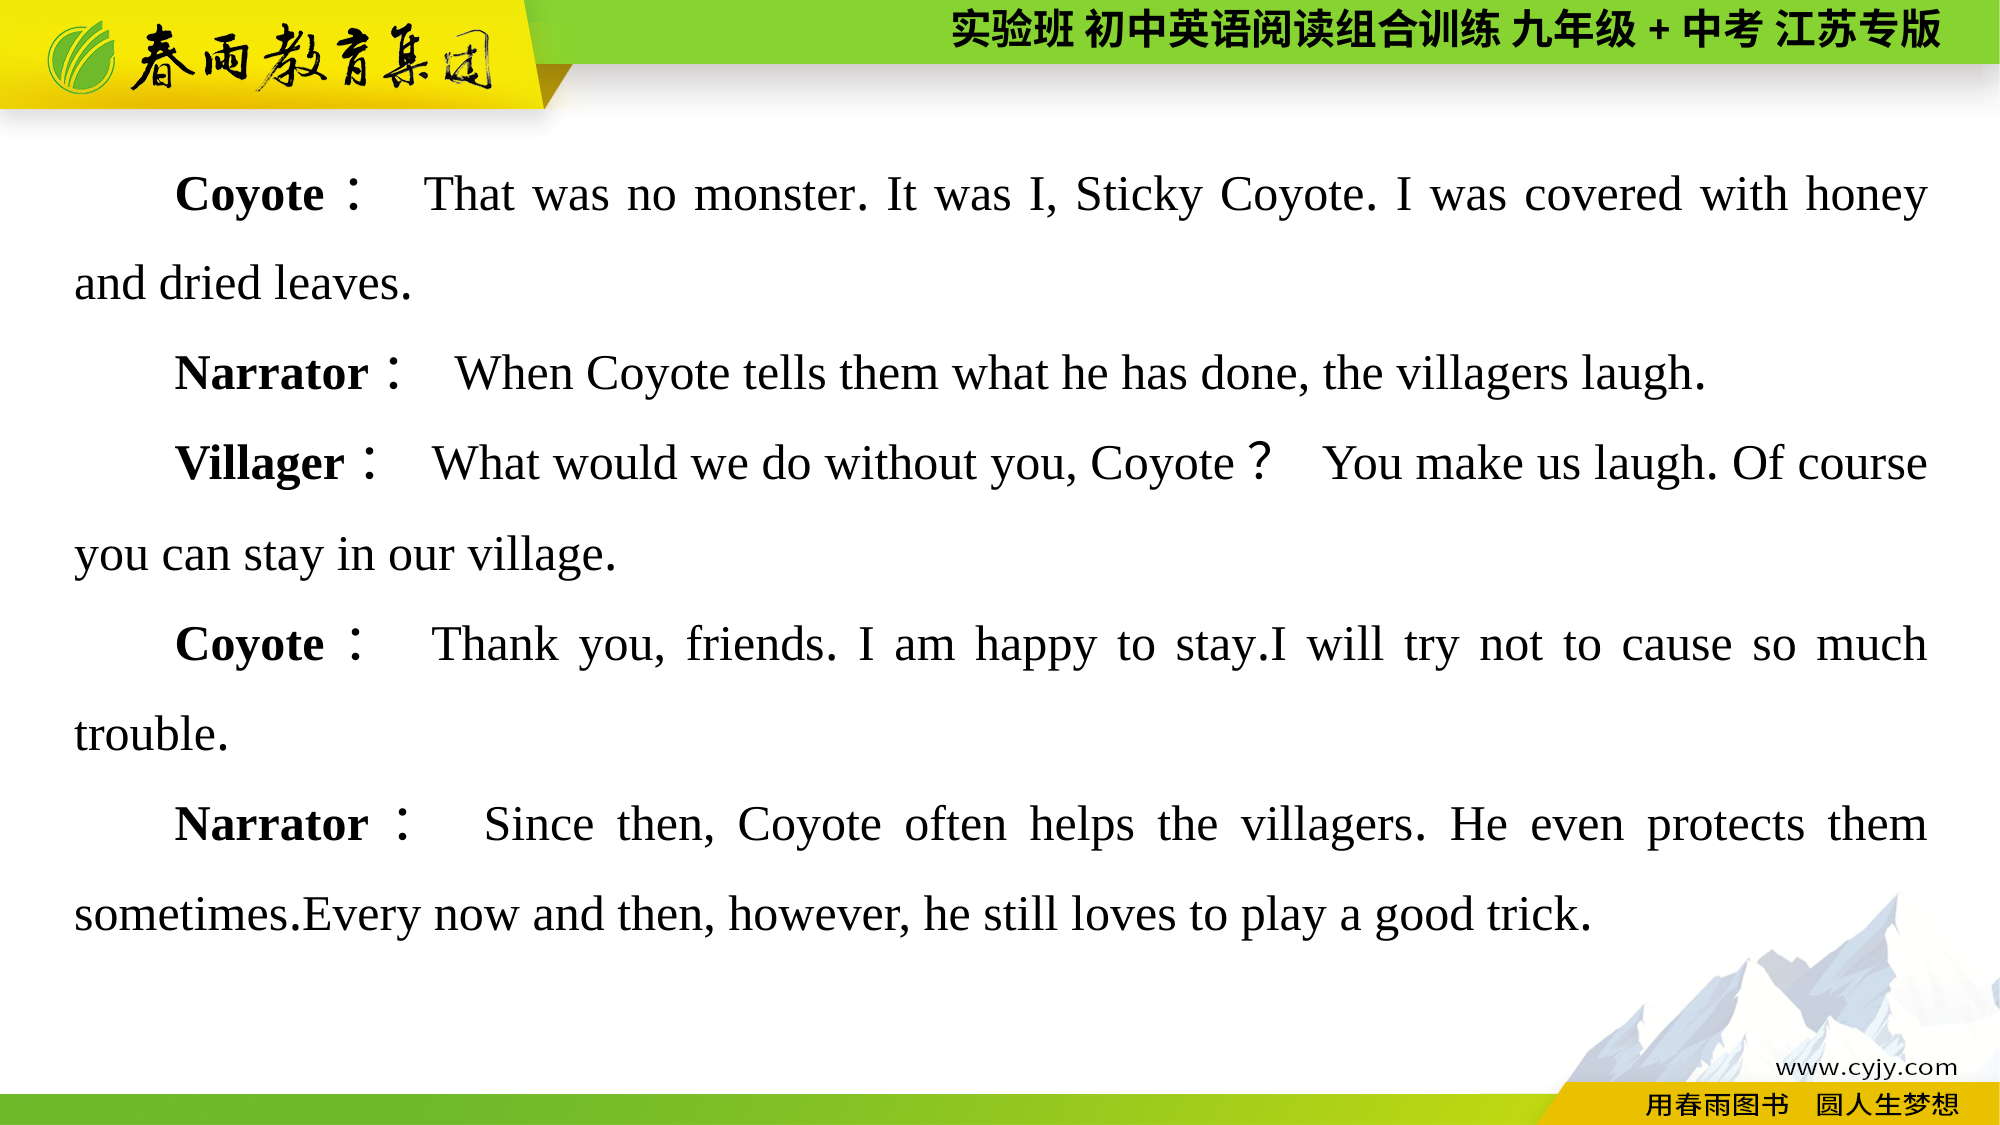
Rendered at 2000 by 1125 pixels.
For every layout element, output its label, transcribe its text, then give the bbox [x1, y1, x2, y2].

list Coyote： That was no monster. It was I, Sticky Coyote. I was covered with honey and dried leaves. Narrator： When Coyote tells them what he has done, the villagers laugh. Villager： What would we do without you, Coyote？ You make us laugh. Of course you can stay in our village. Coyote： Thank you, friends. I am happy to stay.I will try not to cause so much trouble. Narrator： Since then, Coyote often helps the villagers. He even protects them sometimes.Every now and then, however, he still loves to play a good trick. [59, 122, 1944, 944]
picture [0, 0, 2000, 1125]
